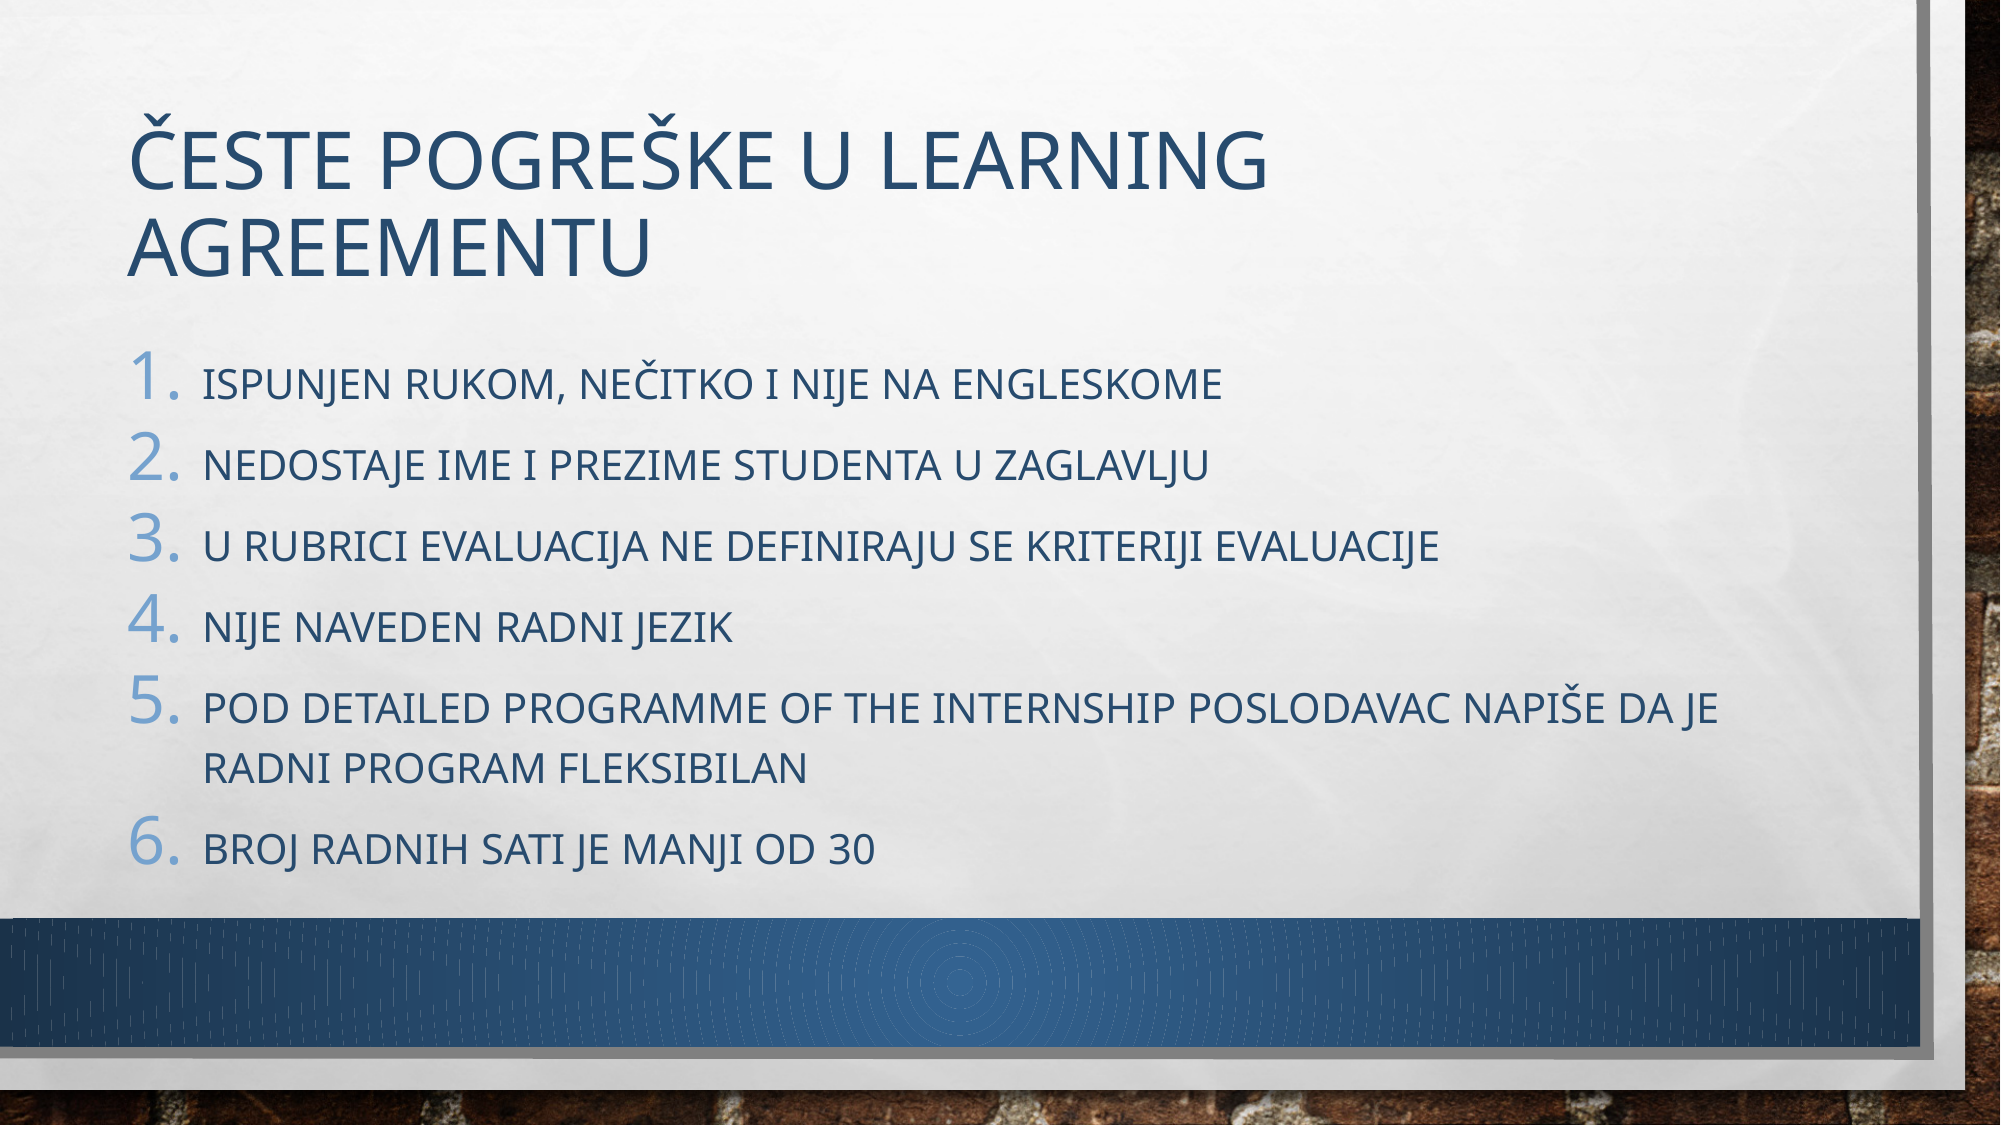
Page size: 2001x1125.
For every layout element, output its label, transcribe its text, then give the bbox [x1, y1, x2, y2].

picture [0, 0, 2000, 1125]
list Ispunjen rukom, nečitko i nije na engleskome Nedostaje ime i prezime studenta u zaglavlju U rubrici evaluacija ne definiraju se kriteriji evaluacije Nije naveden radni jezik Pod detailed programme of the internship Poslodavac napiše da je radni program fleksibilan Broj radnih sati je manji od 30 [112, 338, 1818, 964]
title Česte pogreške u Learning agreementu [112, 112, 1818, 302]
